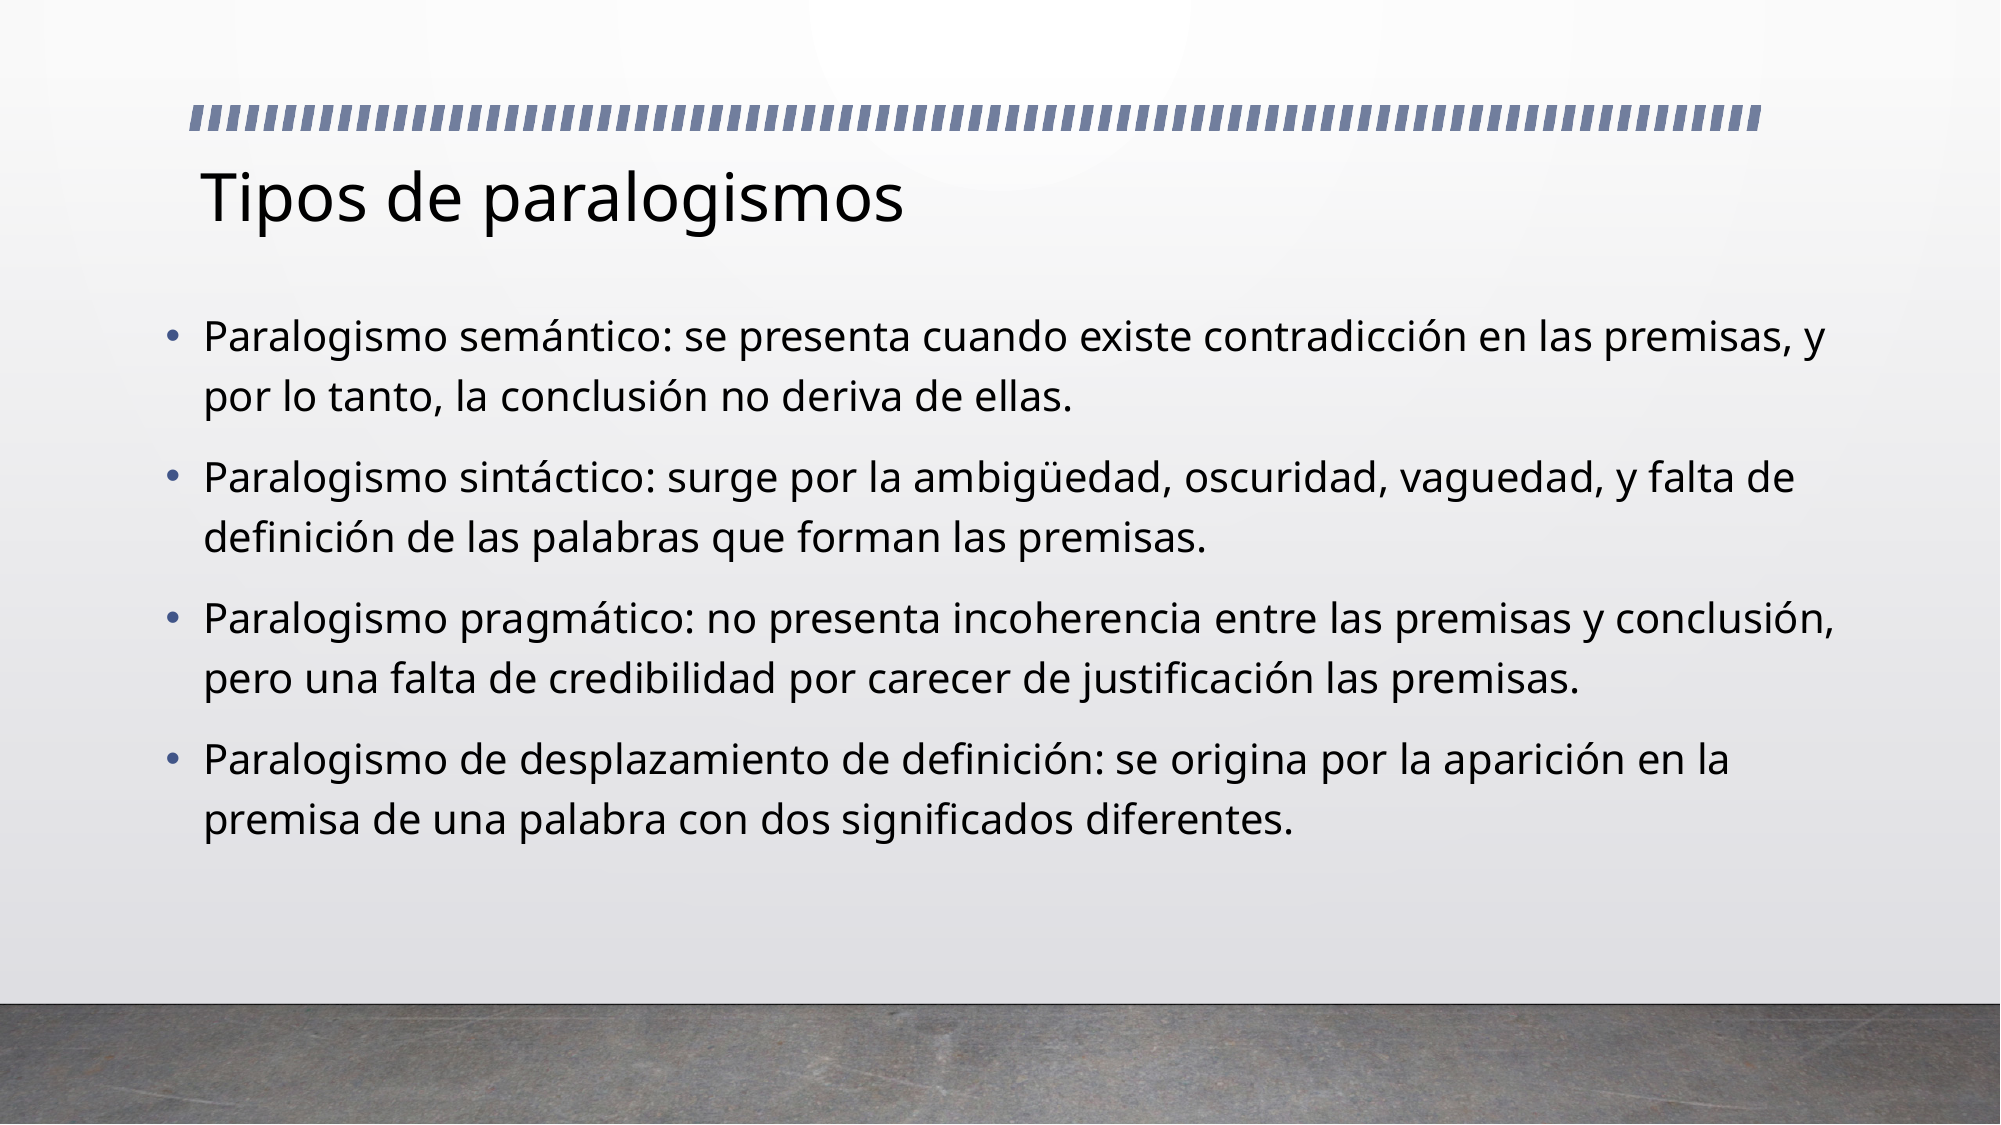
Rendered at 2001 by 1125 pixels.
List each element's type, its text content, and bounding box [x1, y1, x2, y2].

list Paralogismo semántico: se presenta cuando existe contradicción en las premisas, y por lo tanto, la conclusión no deriva de ellas. Paralogismo sintáctico: surge por la ambigüedad, oscuridad, vaguedad, y falta de definición de las palabras que forman las premisas. Paralogismo pragmático: no presenta incoherencia entre las premisas y conclusión, pero una falta de credibilidad por carecer de justificación las premisas. Paralogismo de desplazamiento de definición: se origina por la aparición en la premisa de una palabra con dos significados diferentes. [150, 292, 1903, 909]
title Tipos de paralogismos [185, 156, 1761, 292]
picture [0, 1004, 2000, 1124]
